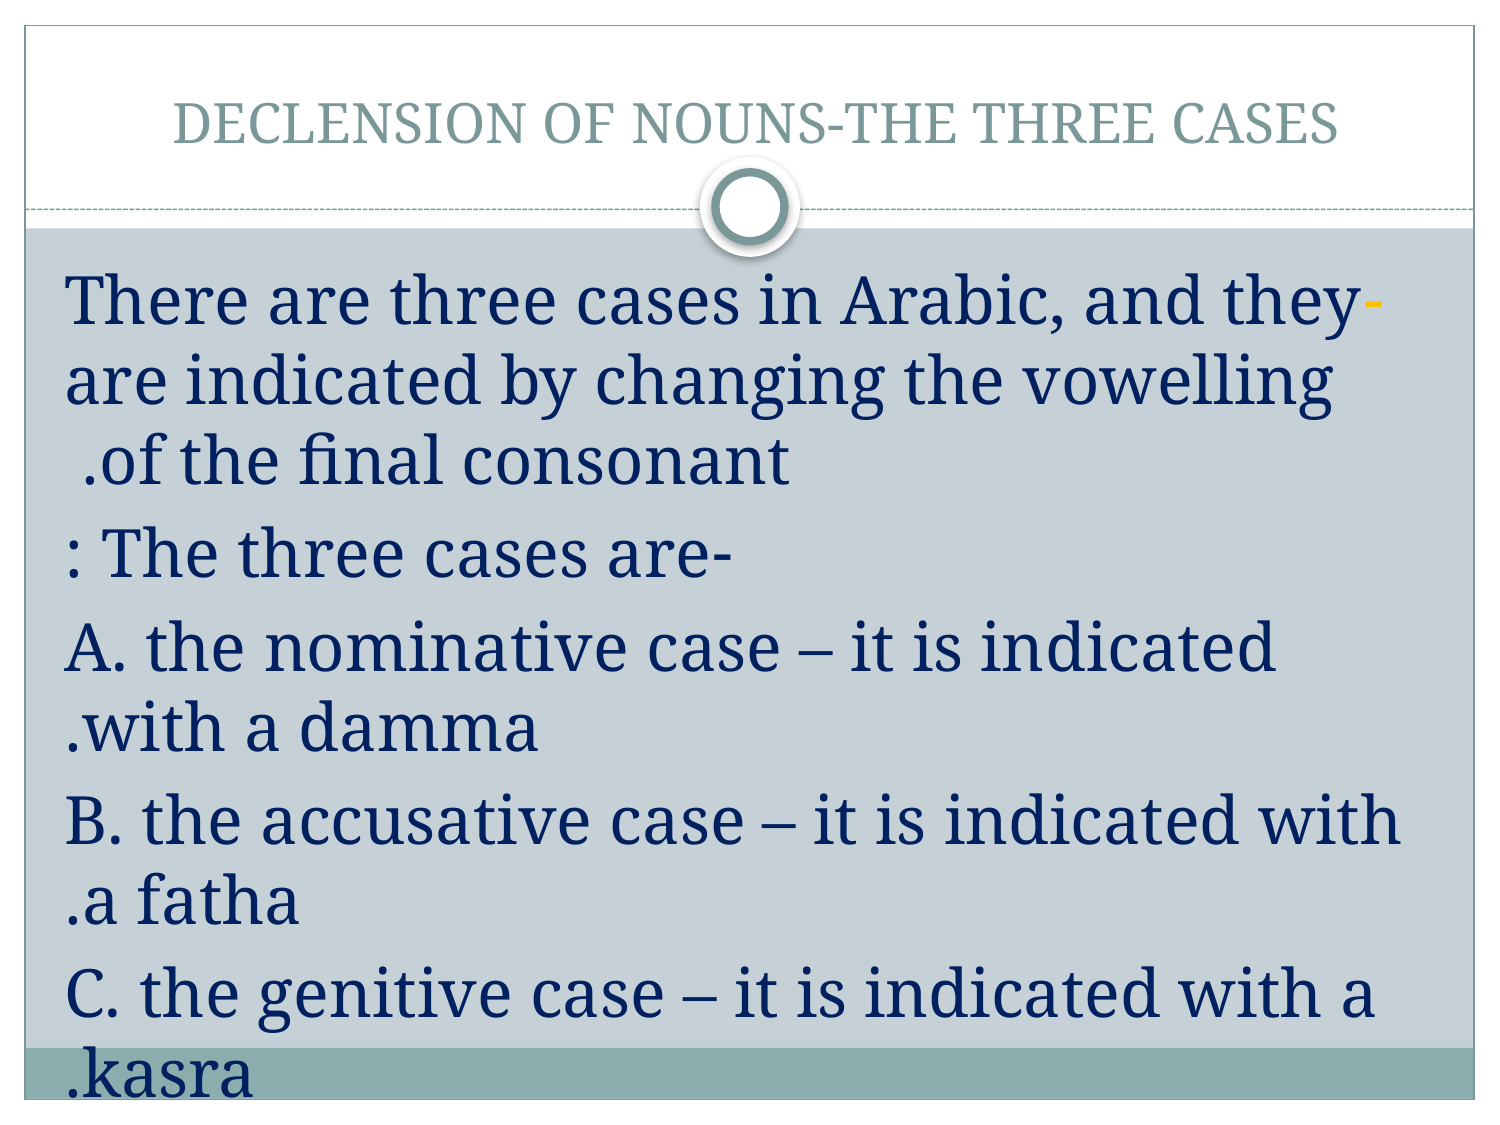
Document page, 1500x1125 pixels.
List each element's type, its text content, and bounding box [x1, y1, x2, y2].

title DECLENSION OF NOUNS-THE THREE CASES [49, 37, 1450, 162]
list -There are three cases in Arabic, and they are indicated by changing the vowelling of the final consonant. -The three cases are : A. the nominative case – it is indicated with a damma. B. the accusative case – it is indicated with a fatha. C. the genitive case – it is indicated with a kasra. [49, 250, 1445, 1001]
